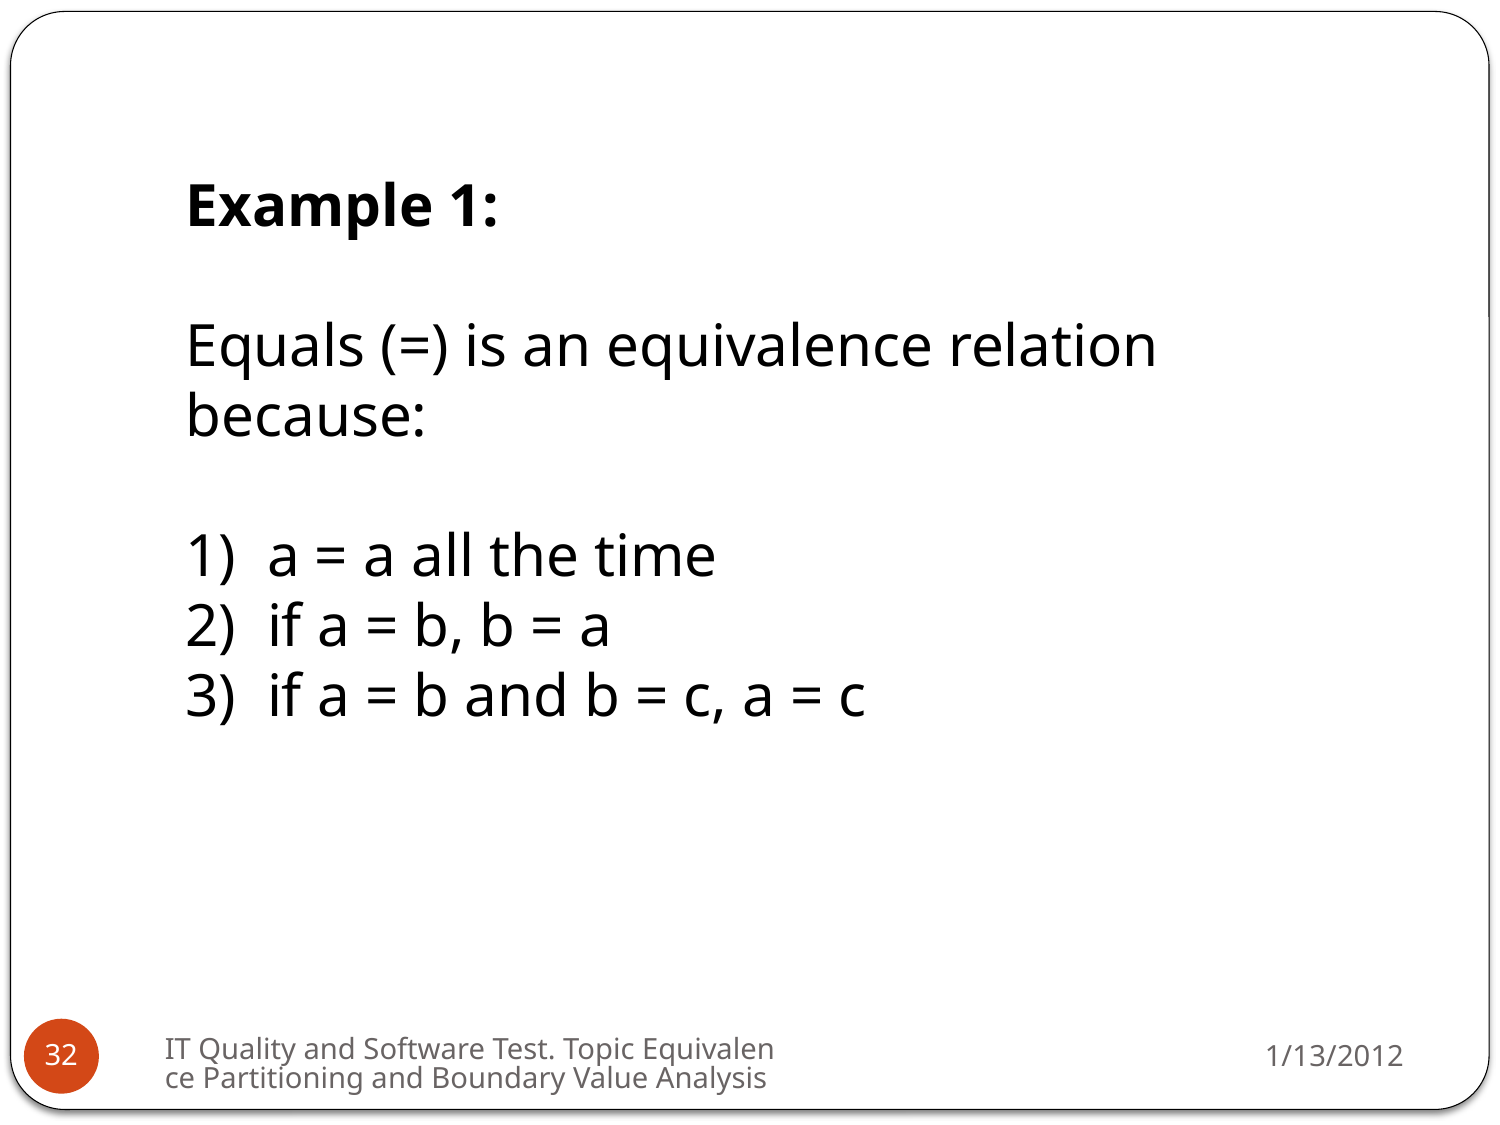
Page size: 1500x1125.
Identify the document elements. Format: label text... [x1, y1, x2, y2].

slide_number 32 [23, 1018, 99, 1094]
footer IT Quality and Software Test. Topic Equivalence Partitioning and Boundary Value Analysis [150, 1012, 800, 1088]
text_box Example 1: Equals (=) is an equivalence relation because: 1) a = a all the time 2) if a = b, b = a 3) if a = b and b = c, a = c [171, 160, 1270, 736]
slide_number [1012, 1015, 1419, 1094]
